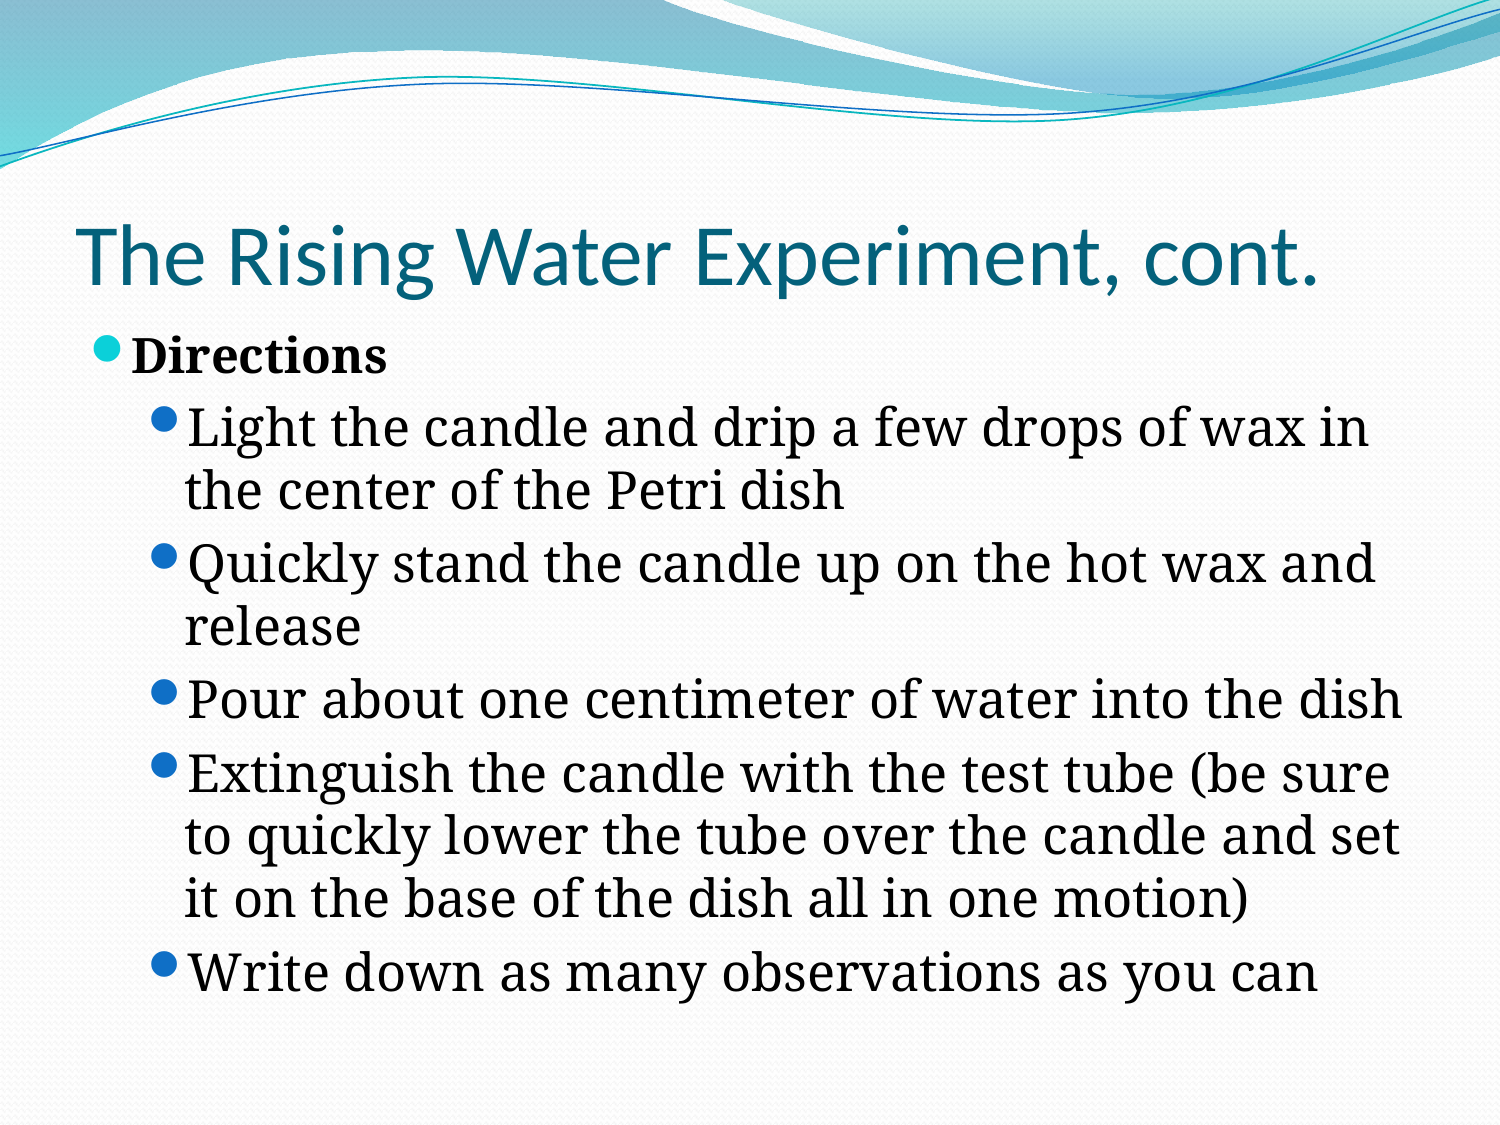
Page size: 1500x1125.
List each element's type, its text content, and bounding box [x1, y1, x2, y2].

list Directions Light the candle and drip a few drops of wax in the center of the Petri dish Quickly stand the candle up on the hot wax and release Pour about one centimeter of water into the dish Extinguish the candle with the test tube (be sure to quickly lower the tube over the candle and set it on the base of the dish all in one motion) Write down as many observations as you can [75, 317, 1425, 1038]
title The Rising Water Experiment, cont. [75, 115, 1425, 303]
